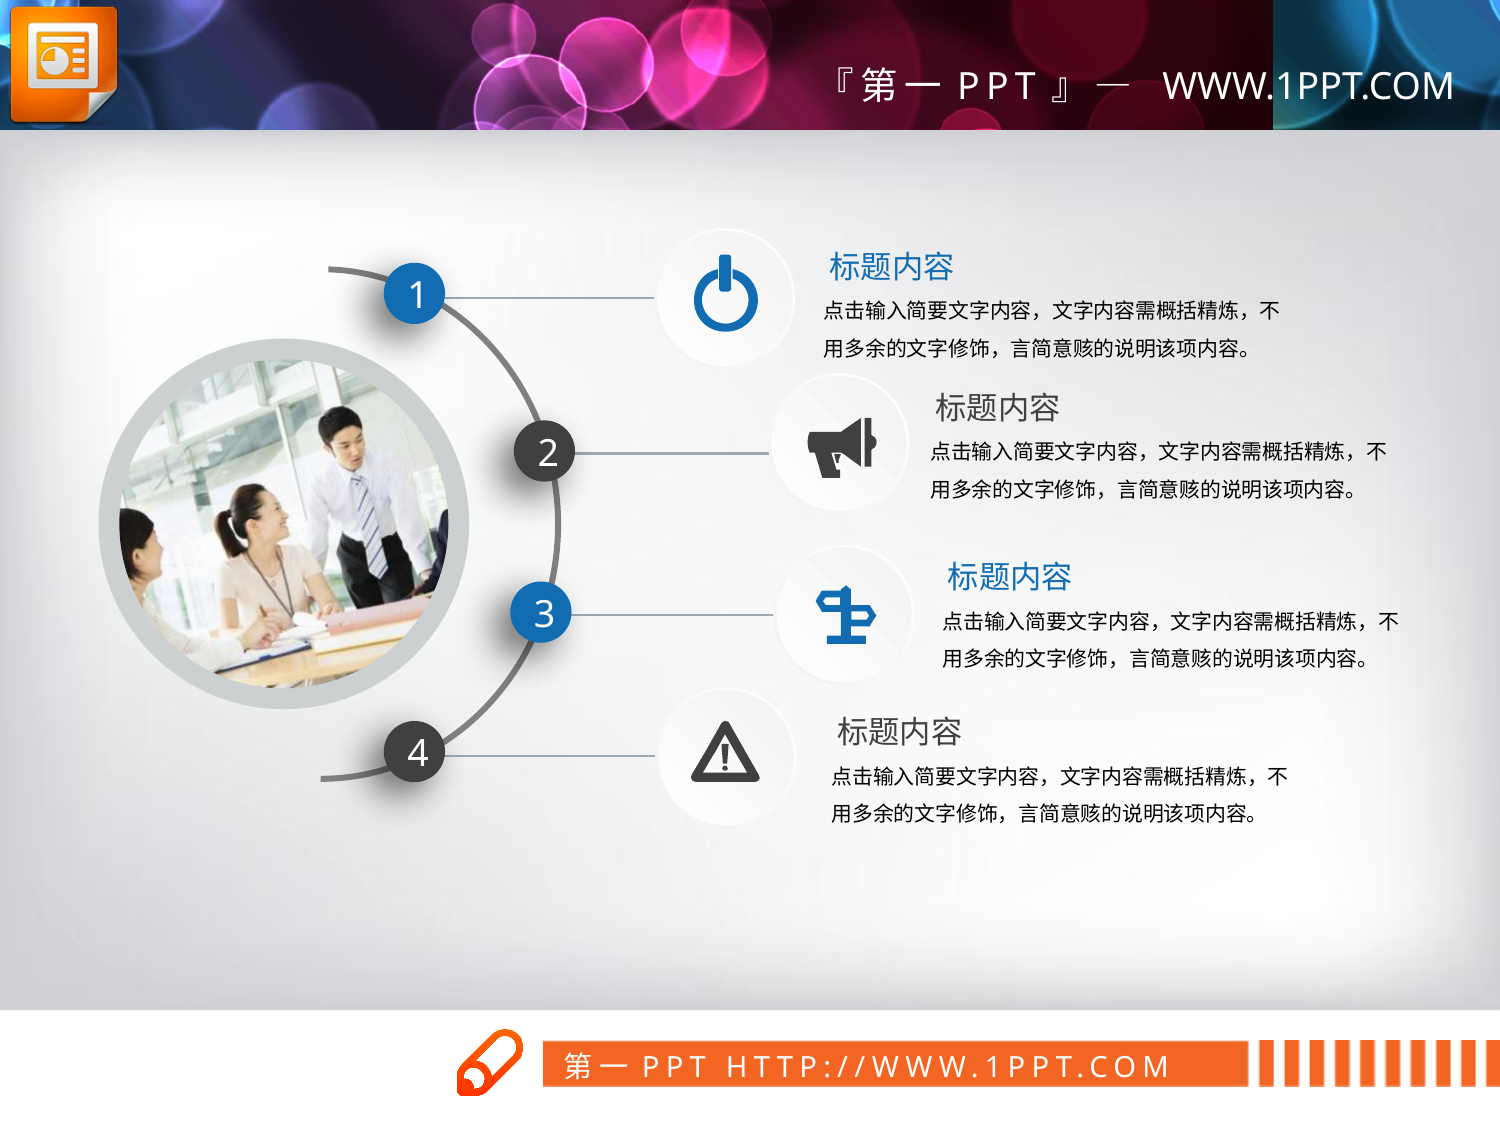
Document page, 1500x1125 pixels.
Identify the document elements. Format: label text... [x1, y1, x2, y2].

text_box [320, 774, 344, 782]
text_box 标题内容 [822, 705, 978, 743]
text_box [768, 372, 910, 515]
text_box 标题内容 [920, 381, 1076, 419]
text_box 3 [510, 581, 572, 643]
text_box 标题内容 [933, 550, 1089, 588]
text_box 标题内容 [814, 239, 970, 278]
text_box 4 [383, 721, 446, 783]
text_box [449, 680, 511, 741]
text_box 2 [513, 420, 576, 482]
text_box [654, 227, 796, 370]
picture [543, 1040, 1500, 1087]
text_box 点击输入简要文字内容，文字内容需概括精炼，不用多余的文字修饰，言简意赅的说明该项内容。 [927, 588, 1427, 679]
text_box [773, 544, 915, 686]
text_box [655, 687, 797, 829]
text_box [550, 516, 562, 577]
text_box 点击输入简要文字内容，文字内容需概括精炼，不用多余的文字修饰，言简意赅的说明该项内容。 [915, 419, 1415, 509]
text_box [328, 266, 355, 275]
text_box 点击输入简要文字内容，文字内容需概括精炼，不用多余的文字修饰，言简意赅的说明该项内容。 [816, 743, 1316, 834]
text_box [98, 338, 470, 710]
text_box 点击输入简要文字内容，文字内容需概括精炼，不用多余的文字修饰，言简意赅的说明该项内容。 [809, 278, 1309, 368]
text_box 1 [383, 262, 446, 324]
picture [0, 0, 1500, 1012]
text_box [456, 310, 536, 408]
